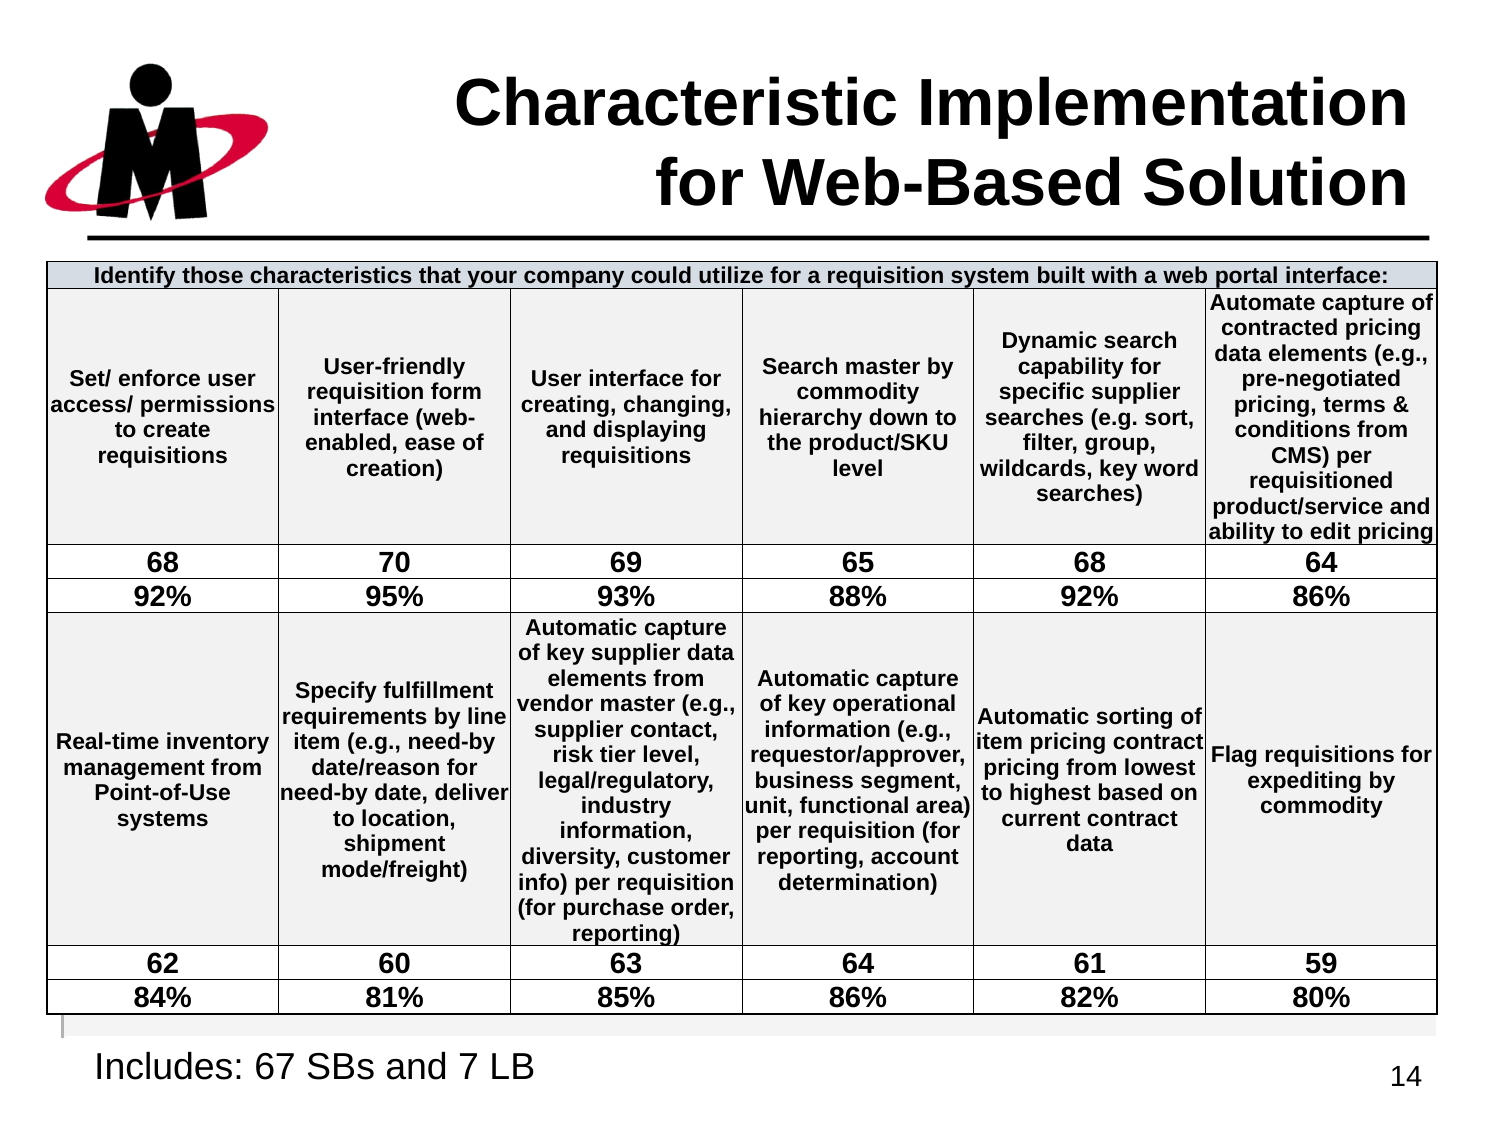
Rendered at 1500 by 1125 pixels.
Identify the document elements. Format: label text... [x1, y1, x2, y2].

table_cell 64 [743, 946, 973, 979]
table_cell 62 [48, 946, 278, 979]
table_cell 65 [743, 545, 973, 578]
table_cell Automatic sorting of item pricing contract pricing from lowest to highest based on current contract data [974, 613, 1205, 945]
table_cell Search master by commodity hierarchy down to the product/SKU level [743, 289, 973, 544]
table_cell Automate capture of contracted pricing data elements (e.g., pre-negotiated pricing, terms & conditions from CMS) per requisitioned product/service and ability to edit pricing [1206, 289, 1436, 544]
table_cell 59 [1206, 946, 1436, 979]
table_cell 93% [511, 579, 742, 612]
table_cell Specify fulfillment requirements by line item (e.g., need-by date/reason for need-by date, deliver to location, shipment mode/freight) [279, 613, 510, 945]
table_cell 69 [511, 545, 742, 578]
table_cell 68 [48, 545, 278, 578]
table_cell 85% [511, 980, 742, 1013]
table_cell 86% [743, 980, 973, 1013]
table_cell Set/ enforce user access/ permissions to create requisitions [48, 289, 278, 544]
slide_number 14 [1124, 1036, 1438, 1113]
table_cell 60 [279, 946, 510, 979]
table_cell 64 [1206, 545, 1436, 578]
table_cell 63 [511, 946, 742, 979]
table_cell 70 [279, 545, 510, 578]
table_cell 82% [974, 980, 1205, 1013]
table_cell 68 [974, 545, 1205, 578]
table_cell User interface for creating, changing, and displaying requisitions [511, 289, 742, 544]
table_cell 88% [743, 579, 973, 612]
table_cell 84% [48, 980, 278, 1013]
table_cell Real-time inventory management from Point-of-Use systems [48, 613, 278, 945]
table_cell Dynamic search capability for specific supplier searches (e.g. sort, filter, group, wildcards, key word searches) [974, 289, 1205, 544]
table_cell 92% [974, 579, 1205, 612]
table_cell 80% [1206, 980, 1436, 1013]
table_cell User-friendly requisition form interface (web-enabled, ease of creation) [279, 289, 510, 544]
title Characteristic Implementation for Web-Based Solution [367, 44, 1426, 233]
table_header Identify those characteristics that your company could utilize for a requisition system built with a web portal interface: [48, 262, 1436, 288]
table_cell 92% [48, 579, 278, 612]
table_cell Flag requisitions for expediting by commodity [1206, 613, 1436, 945]
table_cell 95% [279, 579, 510, 612]
table_cell 86% [1206, 579, 1436, 612]
text_box Includes: 67 SBs and 7 LB [79, 1034, 551, 1095]
table_cell Automatic capture of key supplier data elements from vendor master (e.g., supplier contact, risk tier level, legal/regulatory, industry information, diversity, customer info) per requisition (for purchase order, reporting) [511, 613, 742, 945]
table_cell Automatic capture of key operational information (e.g., requestor/approver, business segment, unit, functional area) per requisition (for reporting, account determination) [743, 613, 973, 945]
table_cell 61 [974, 946, 1205, 979]
table_cell 81% [279, 980, 510, 1013]
picture [27, 44, 283, 251]
